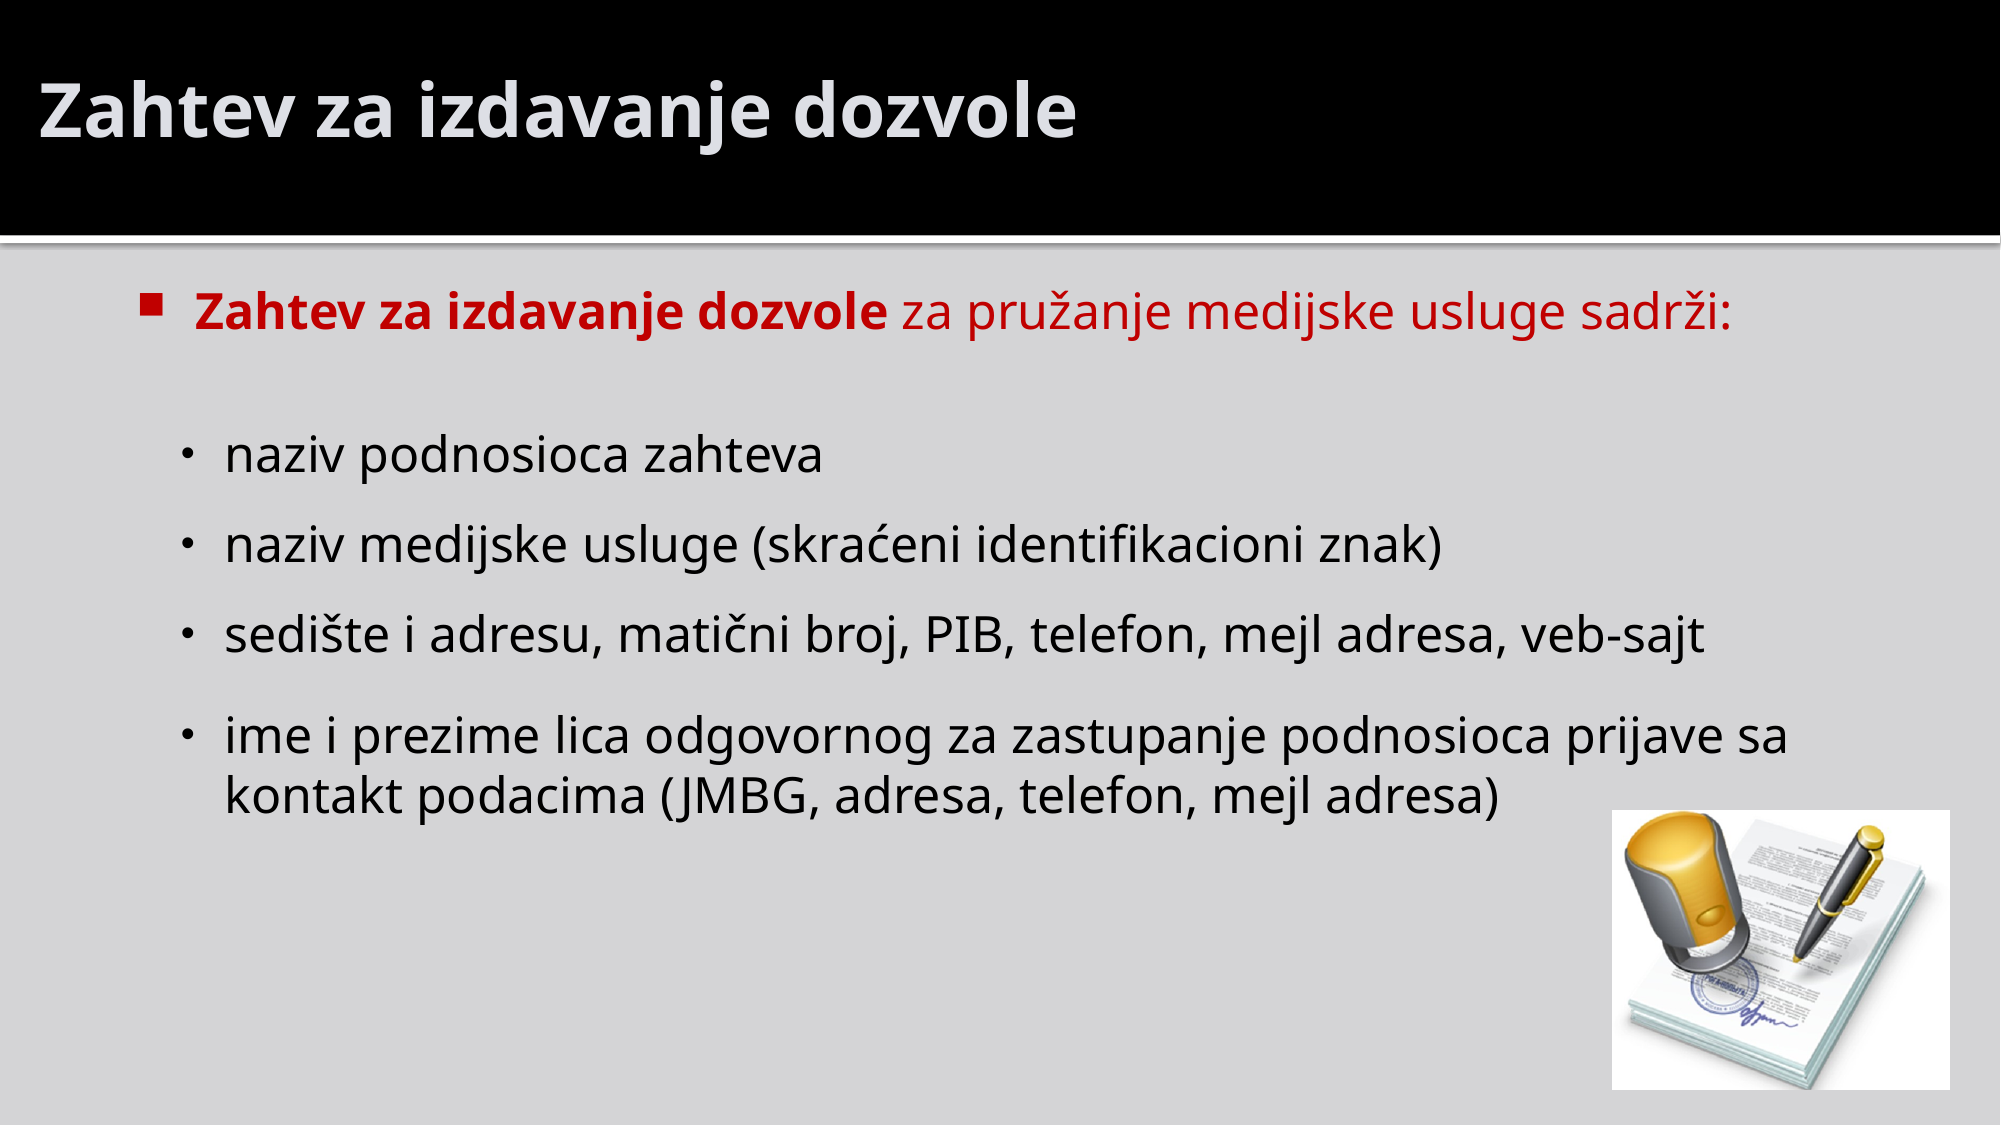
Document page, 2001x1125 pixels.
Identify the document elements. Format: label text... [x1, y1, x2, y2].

text_box Zahtev za izdavanje dozvole [24, 62, 1663, 200]
picture [1612, 810, 1950, 1090]
list Zahtev za izdavanje dozvole za pružanje medijske usluge sadrži: naziv podnosioca zahteva naziv medijske usluge (skraćeni identifikacioni znak) sedište i adresu, matični broj, PIB, telefon, mejl adresa, veb-sajt ime i prezime lica odgovornog za zastupanje podnosioca prijave sa kontakt podacima (JMBG, adresa, telefon, mejl adresa) [24, 237, 1950, 1125]
